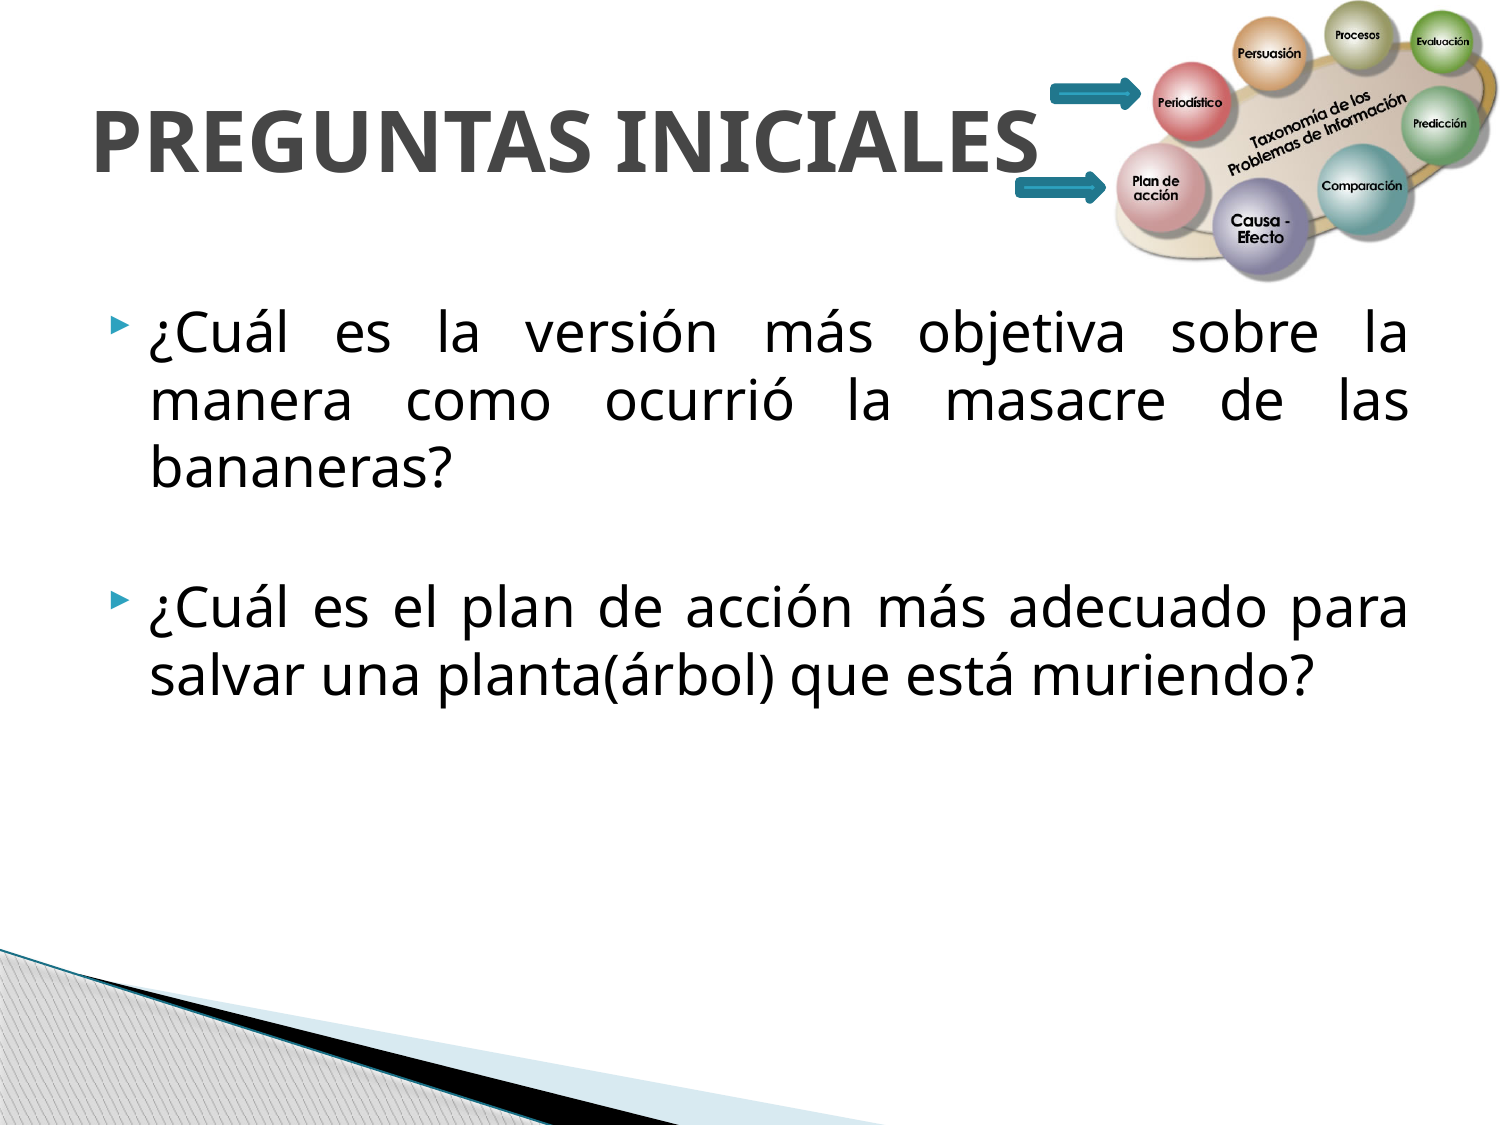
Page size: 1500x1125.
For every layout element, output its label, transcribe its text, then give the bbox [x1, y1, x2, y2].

list ¿Cuál es la versión más objetiva sobre la manera como ocurrió la masacre de las bananeras? Preguntas iniciales de carácter periodístico. ¿Cuál es el plan de acción más adecuado para salvar una planta(árbol) que está muriendo? Preguntas iniciales que exigen proponer un plan de acción o una propuesta. [75, 288, 1425, 1032]
title PREGUNTAS INICIALES [75, 45, 1107, 233]
text_box [1050, 83, 1107, 105]
text_box [1015, 171, 1107, 204]
picture [1112, 0, 1500, 284]
